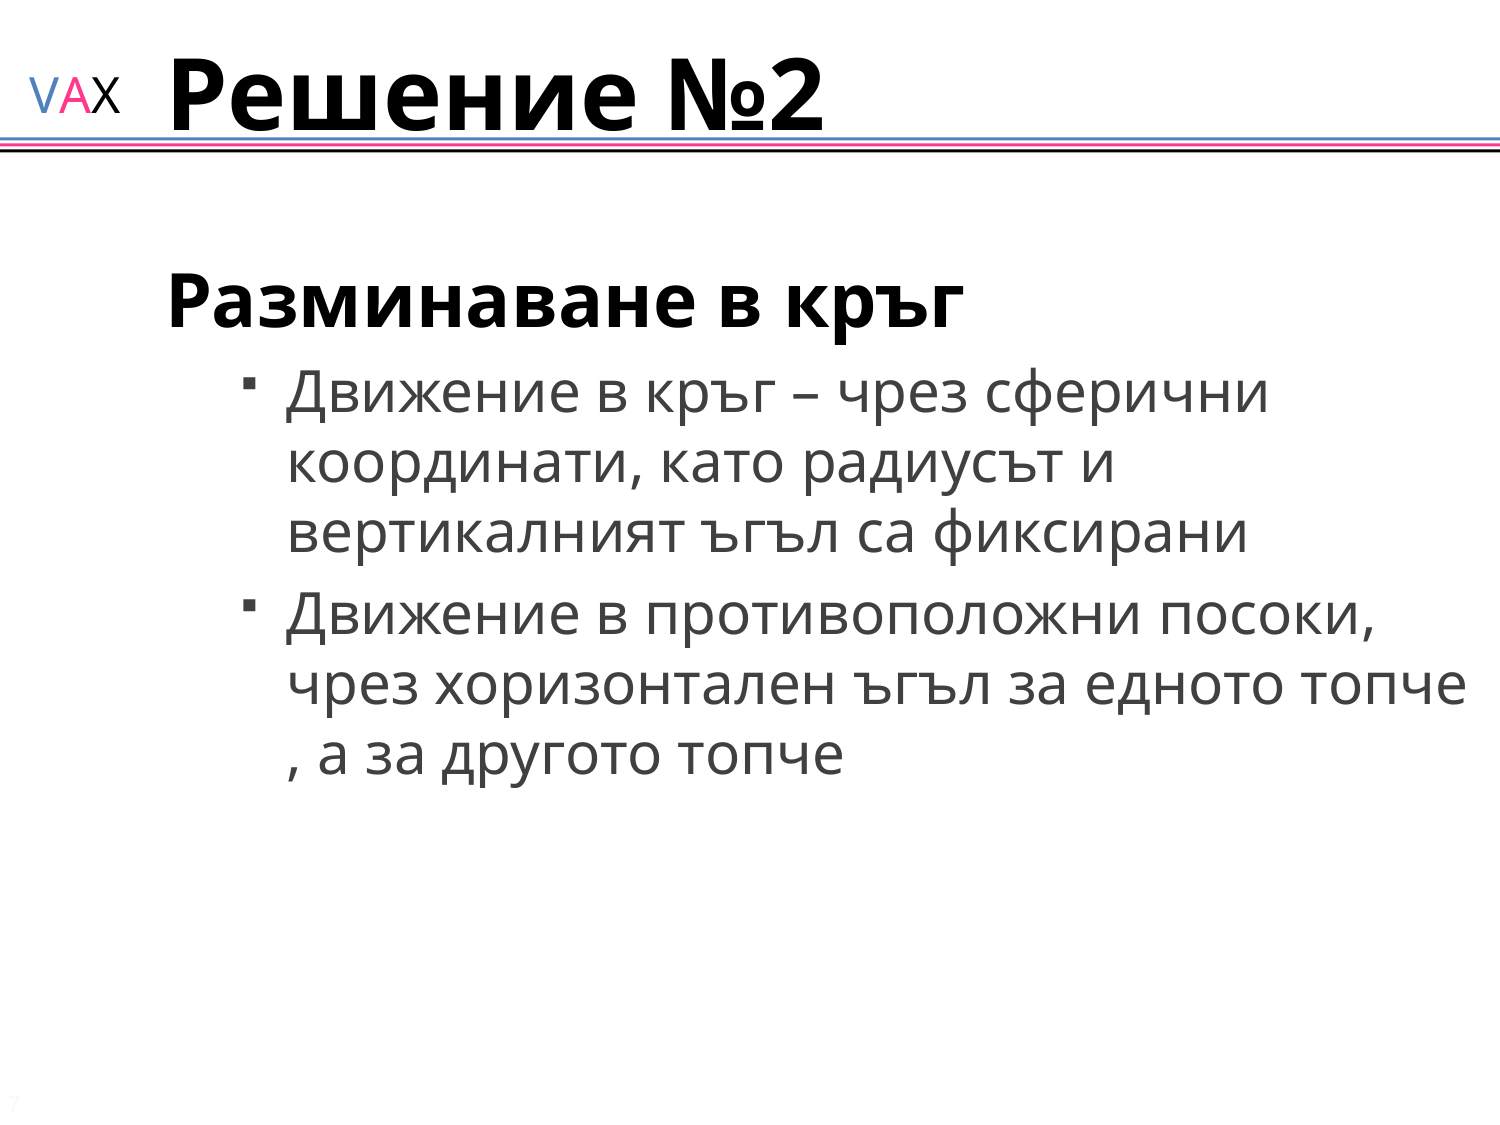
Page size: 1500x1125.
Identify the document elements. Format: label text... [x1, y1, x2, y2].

title Решение №2 [0, 37, 1500, 144]
